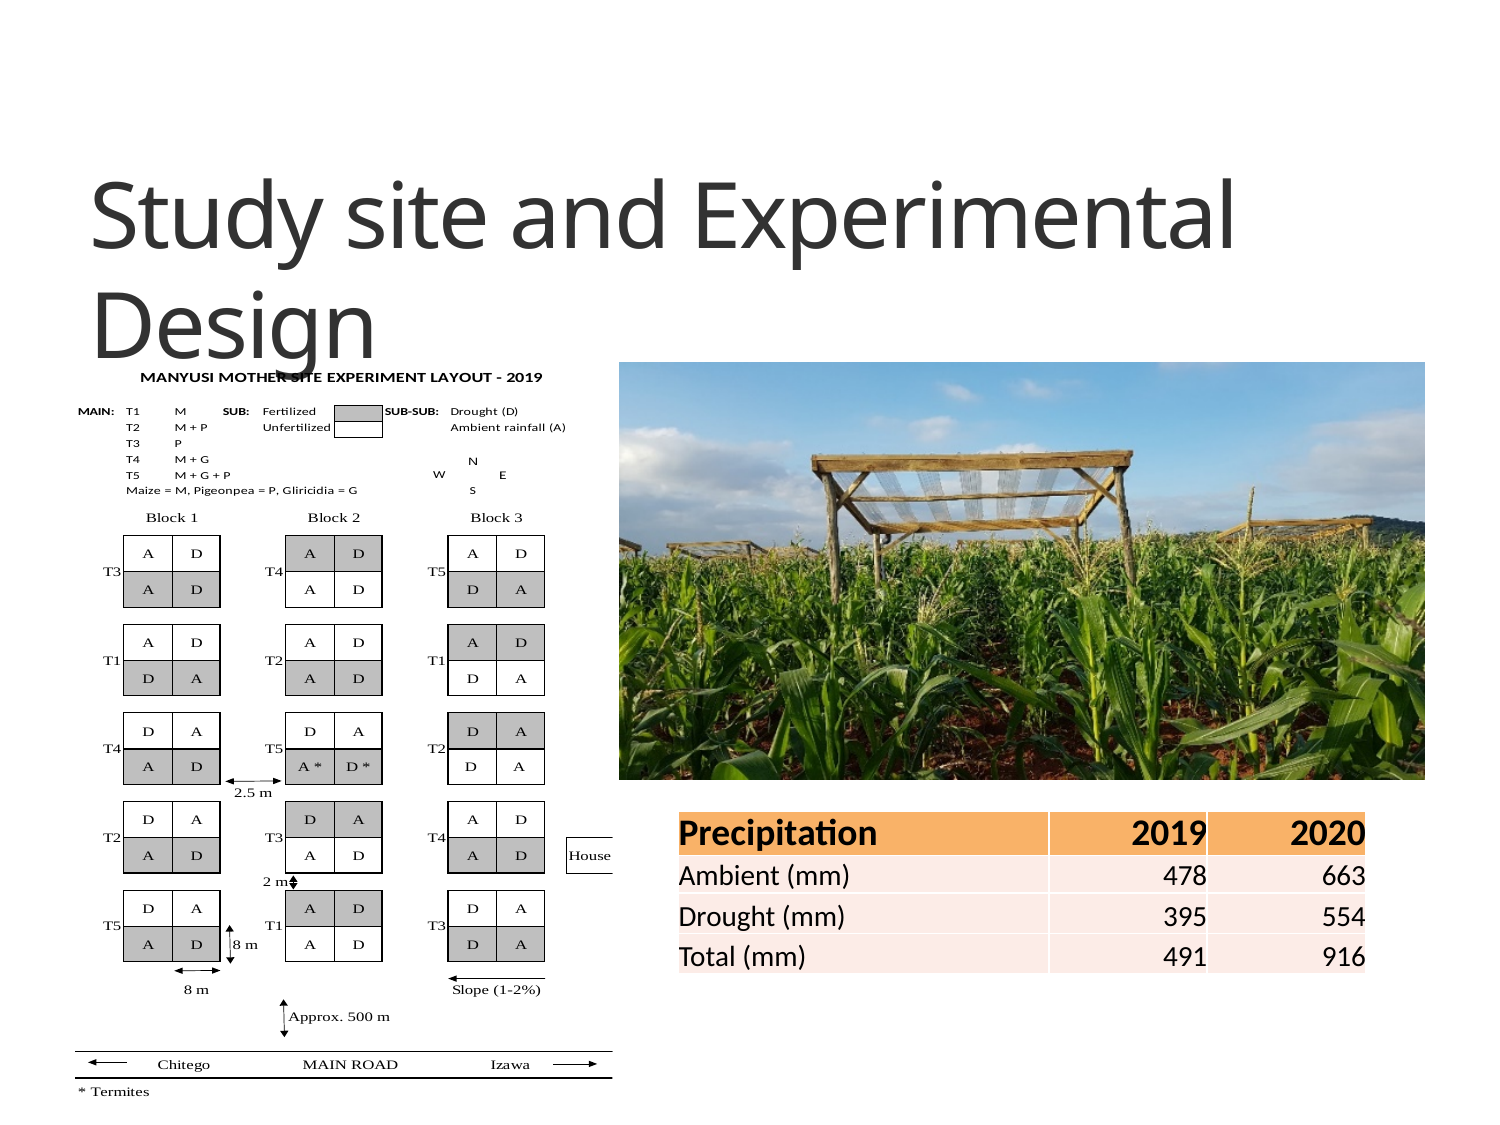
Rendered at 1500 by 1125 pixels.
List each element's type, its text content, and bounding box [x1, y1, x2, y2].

table_cell 395 [1050, 894, 1206, 933]
table_header Precipitation [679, 812, 1048, 855]
table_cell 478 [1050, 856, 1206, 892]
table_cell 491 [1050, 934, 1206, 973]
title Study site and Experimental Design [75, 149, 1367, 300]
table_cell 663 [1208, 856, 1365, 892]
picture [619, 361, 1426, 781]
table_cell Total (mm) [679, 934, 1048, 973]
table_header 2020 [1208, 812, 1365, 855]
table_header 2019 [1050, 812, 1206, 855]
table_cell 916 [1208, 934, 1365, 973]
table_cell Ambient (mm) [679, 856, 1048, 892]
table_cell 554 [1208, 894, 1365, 933]
table_cell Drought (mm) [679, 894, 1048, 933]
picture [74, 361, 613, 1105]
